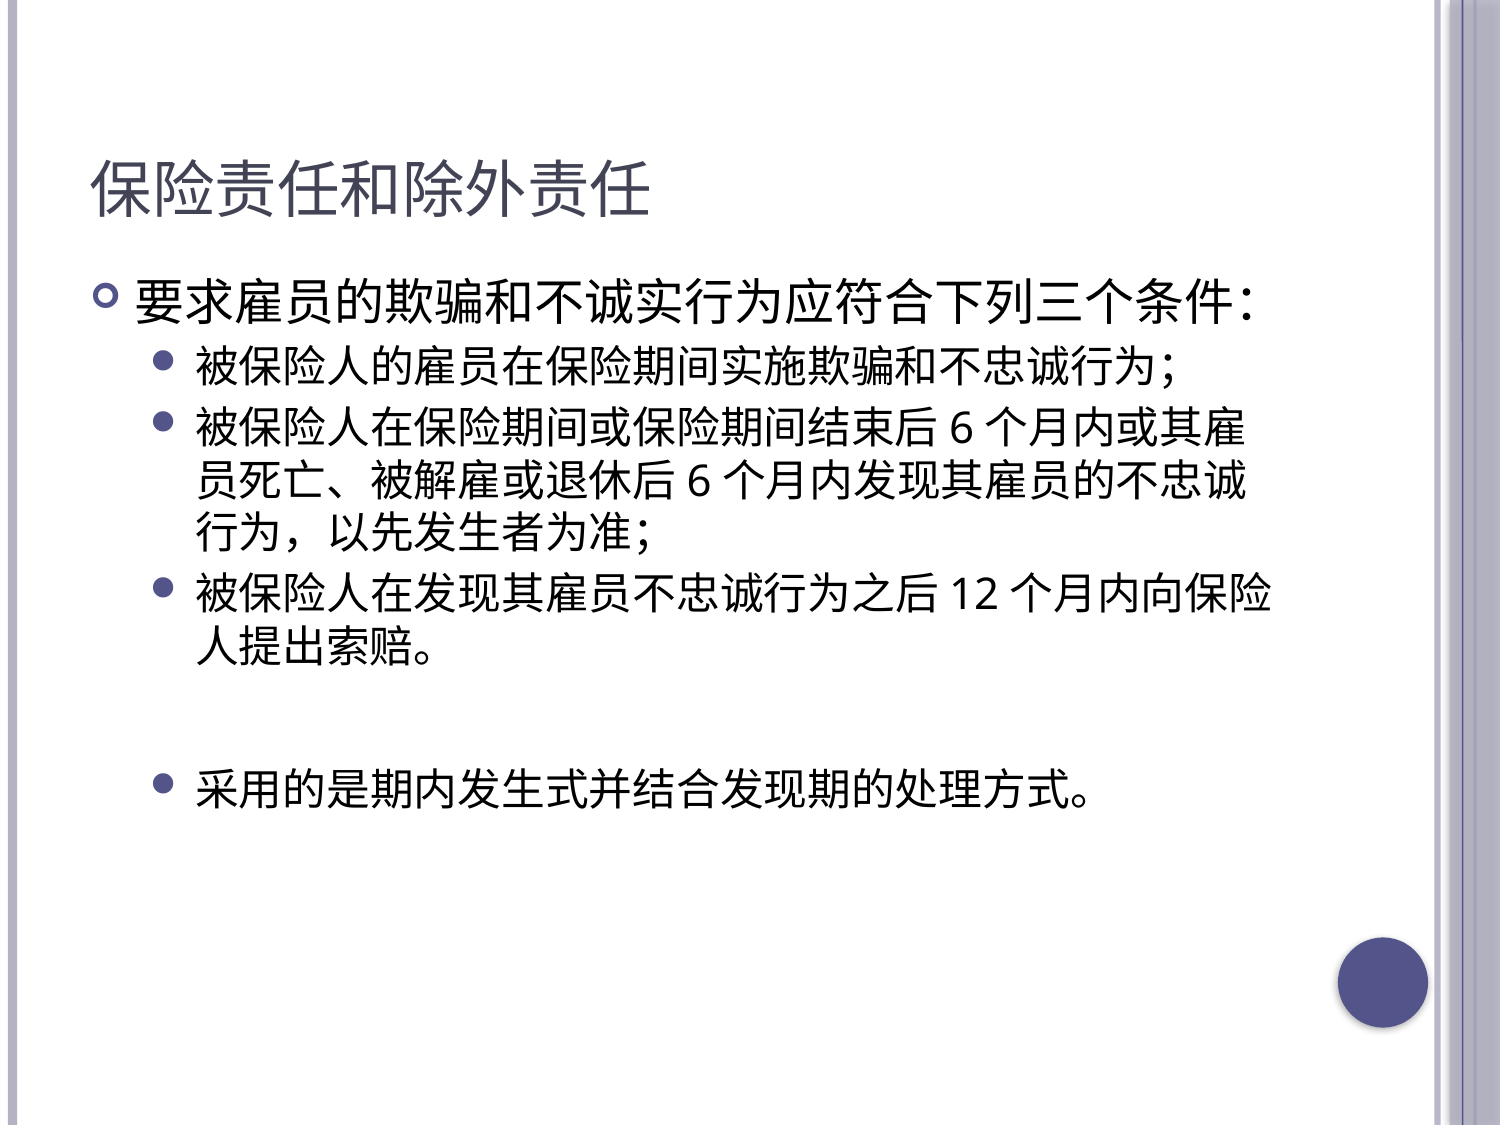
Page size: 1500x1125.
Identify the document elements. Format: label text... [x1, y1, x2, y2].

title 保险责任和除外责任 [75, 45, 1300, 233]
list 要求雇员的欺骗和不诚实行为应符合下列三个条件： 被保险人的雇员在保险期间实施欺骗和不忠诚行为； 被保险人在保险期间或保险期间结束后6个月内或其雇员死亡、被解雇或退休后6个月内发现其雇员的不忠诚行为，以先发生者为准； 被保险人在发现其雇员不忠诚行为之后12个月内向保险人提出索赔。 采用的是期内发生式并结合发现期的处理方式。 [74, 262, 1301, 1063]
